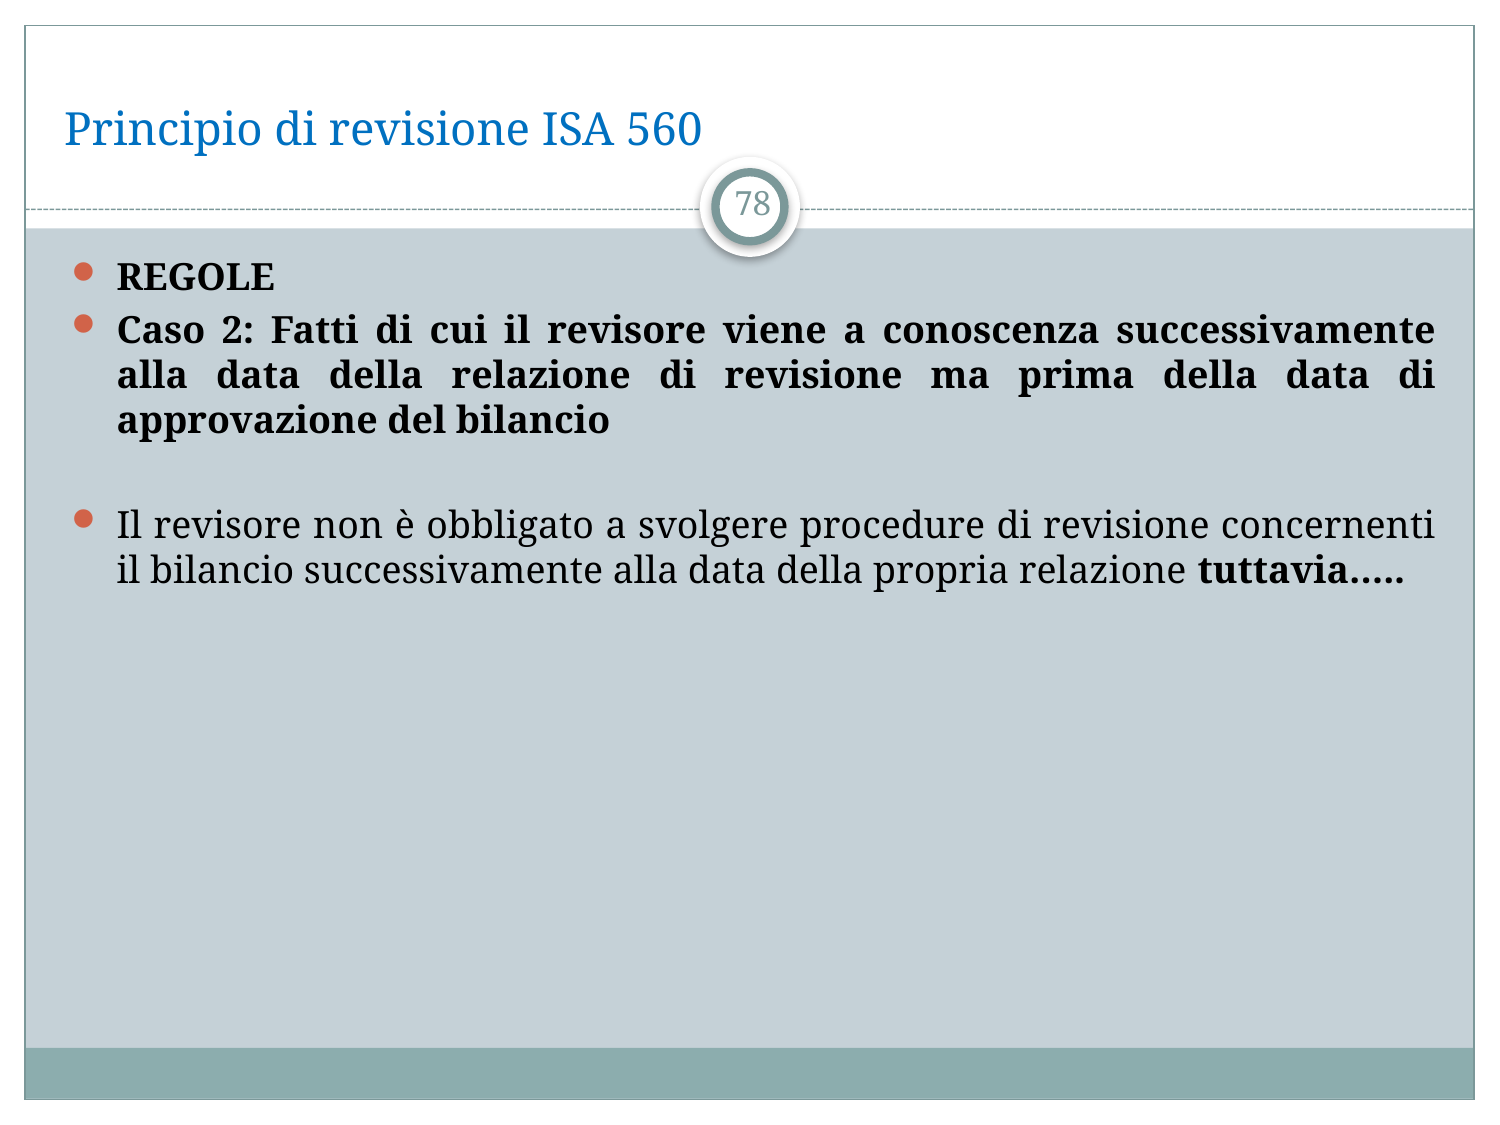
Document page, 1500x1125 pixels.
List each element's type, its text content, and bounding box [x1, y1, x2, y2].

list REGOLE Caso 2: Fatti di cui il revisore viene a conoscenza successivamente alla data della relazione di revisione ma prima della data di approvazione del bilancio Il revisore non è obbligato a svolgere procedure di revisione concernenti il bilancio successivamente alla data della propria relazione tuttavia….. [56, 245, 1452, 996]
slide_number 78 [715, 168, 791, 241]
title Principio di revisione ISA 560 [49, 37, 1450, 162]
